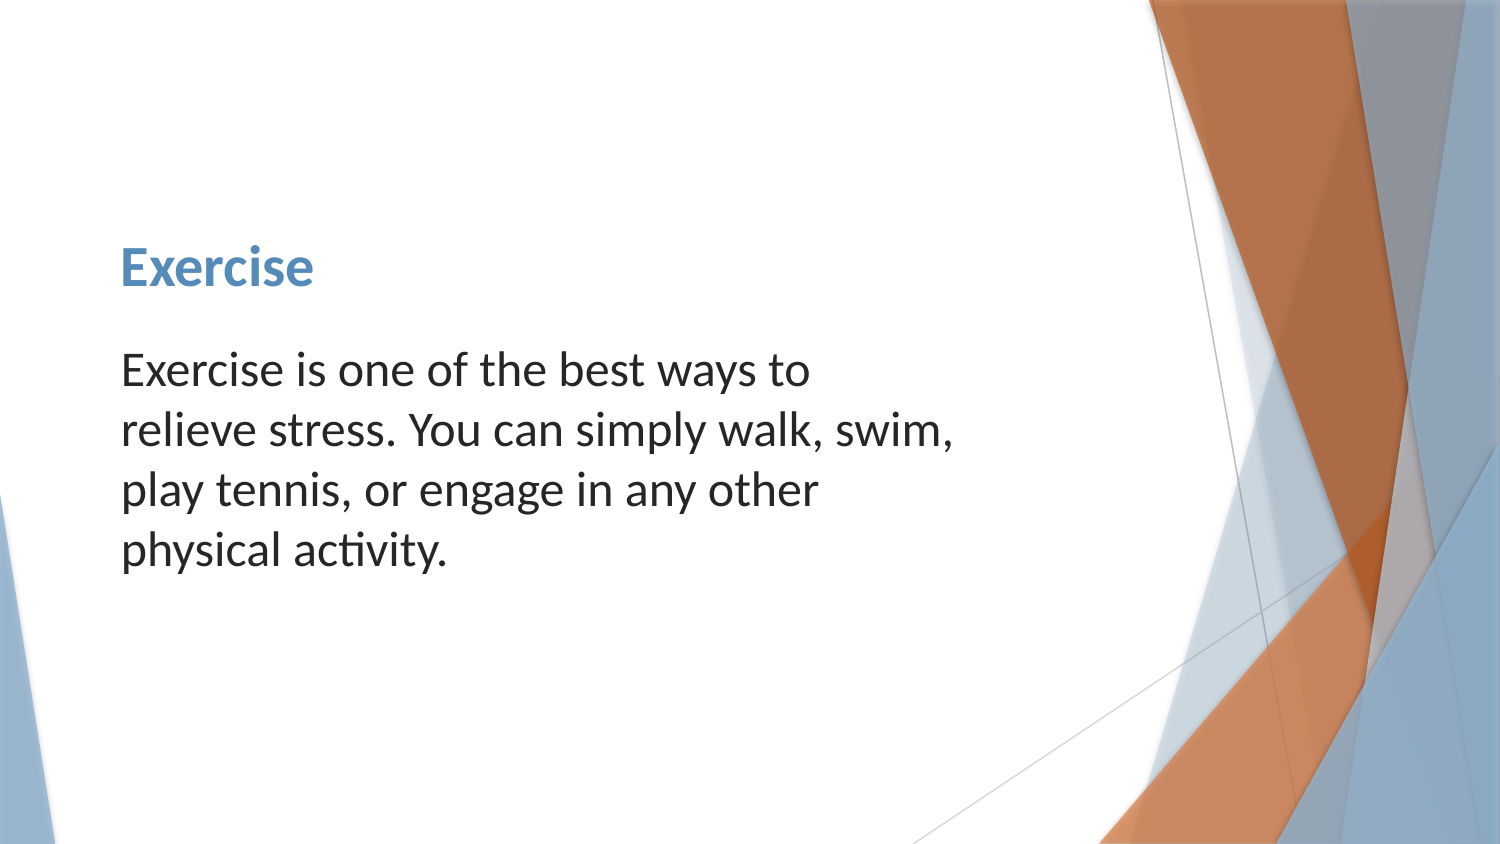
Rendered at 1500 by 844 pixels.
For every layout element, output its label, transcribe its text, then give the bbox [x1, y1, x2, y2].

list Exercise is one of the best ways to relieve stress. You can simply walk, swim, play tennis, or engage in any other physical activity. [105, 329, 974, 635]
title Exercise [105, 221, 1164, 308]
